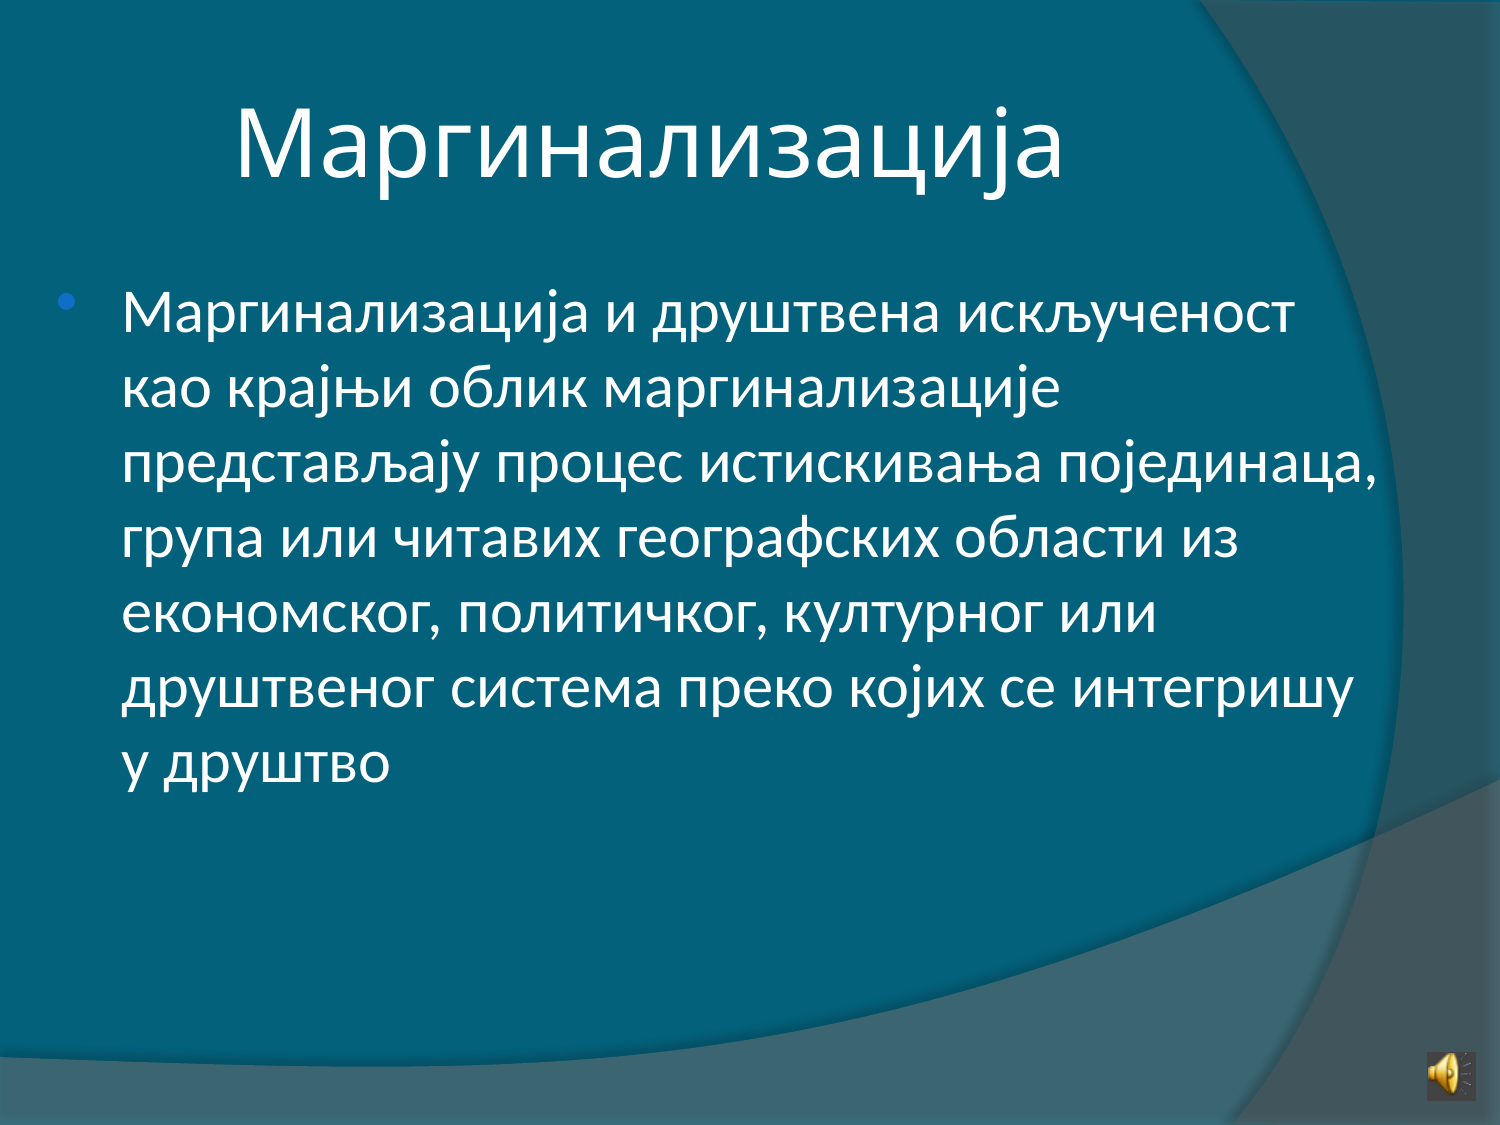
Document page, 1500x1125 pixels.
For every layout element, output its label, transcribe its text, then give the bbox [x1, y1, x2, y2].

title Маргинализација [75, 45, 1300, 233]
list Маргинализација и друштвена искљученост као крајњи облик маргинализације представљају процес истискивања појединаца, група или читавих географских области из економског, политичког, културног или друштвеног система преко којих се интегришу у друштво [37, 262, 1400, 1050]
picture [1426, 1051, 1477, 1102]
